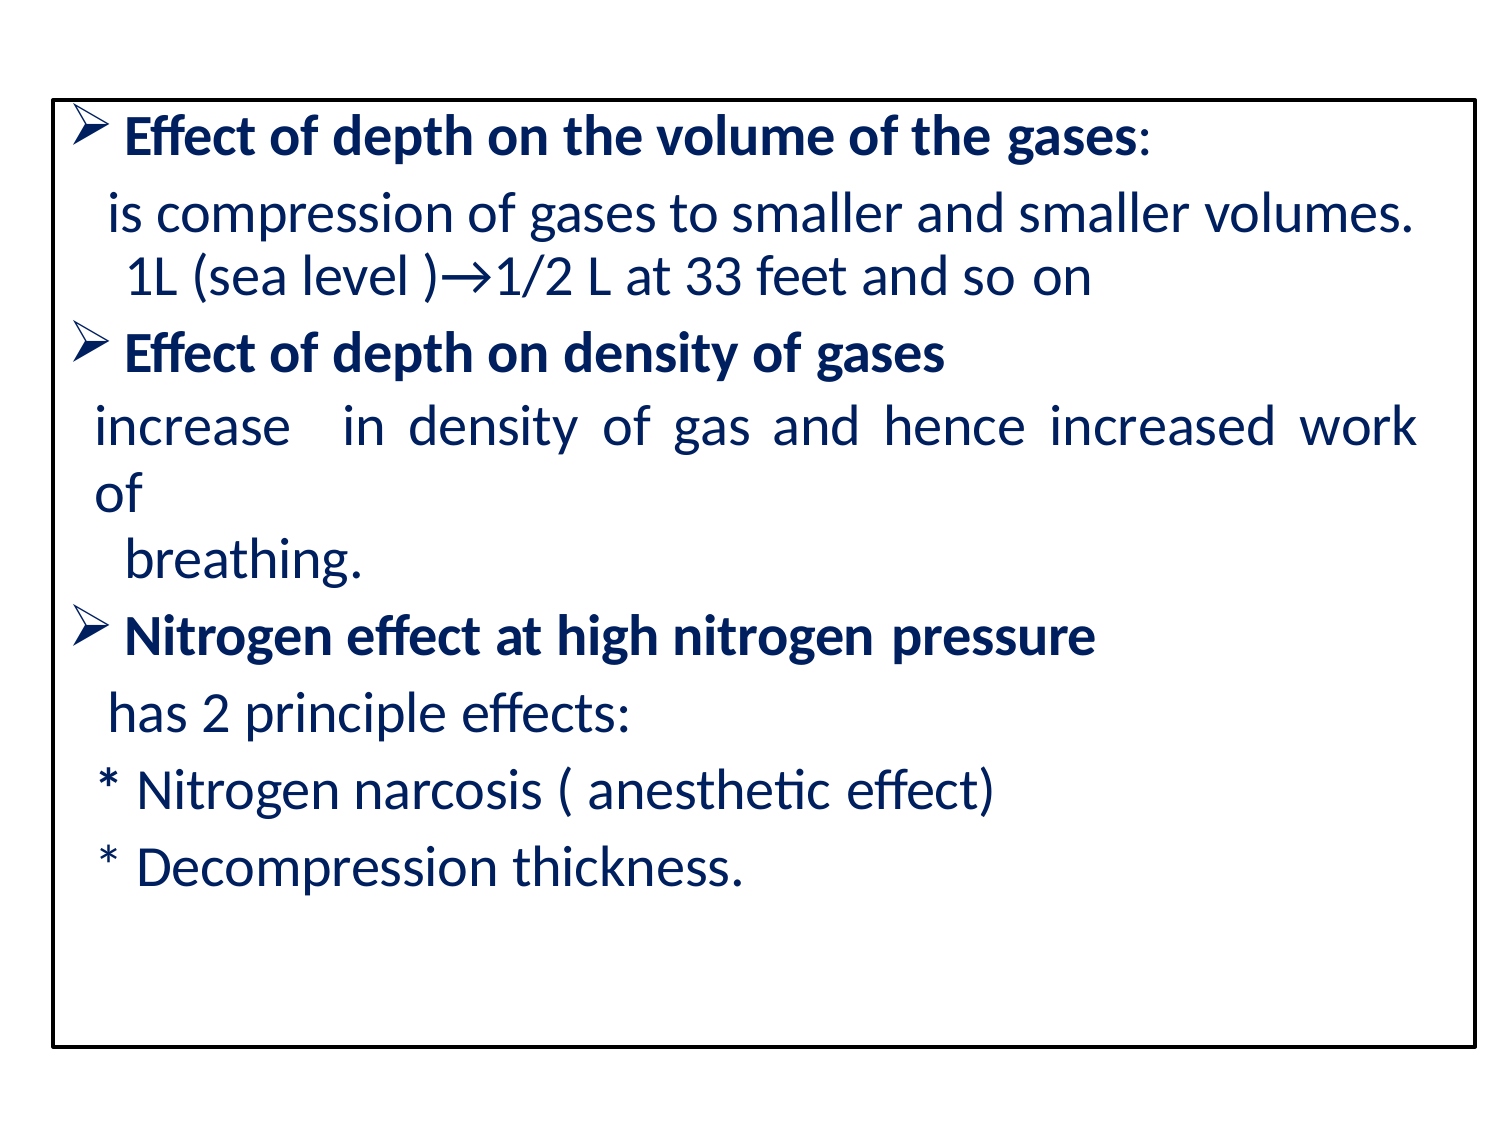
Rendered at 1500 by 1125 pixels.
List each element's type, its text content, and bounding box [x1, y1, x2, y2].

text_box [53, 99, 1476, 1047]
text_box Effect of depth on the volume of the gases: is compression of gases to smaller and smaller volumes. 1L (sea level )→1/2 L at 33 feet and so on Effect of depth on density of gases increase in density of gas and hence increased work of breathing. Nitrogen effect at high nitrogen pressure has 2 principle effects: * Nitrogen narcosis ( anesthetic effect) * Decompression thickness. [66, 96, 1463, 899]
